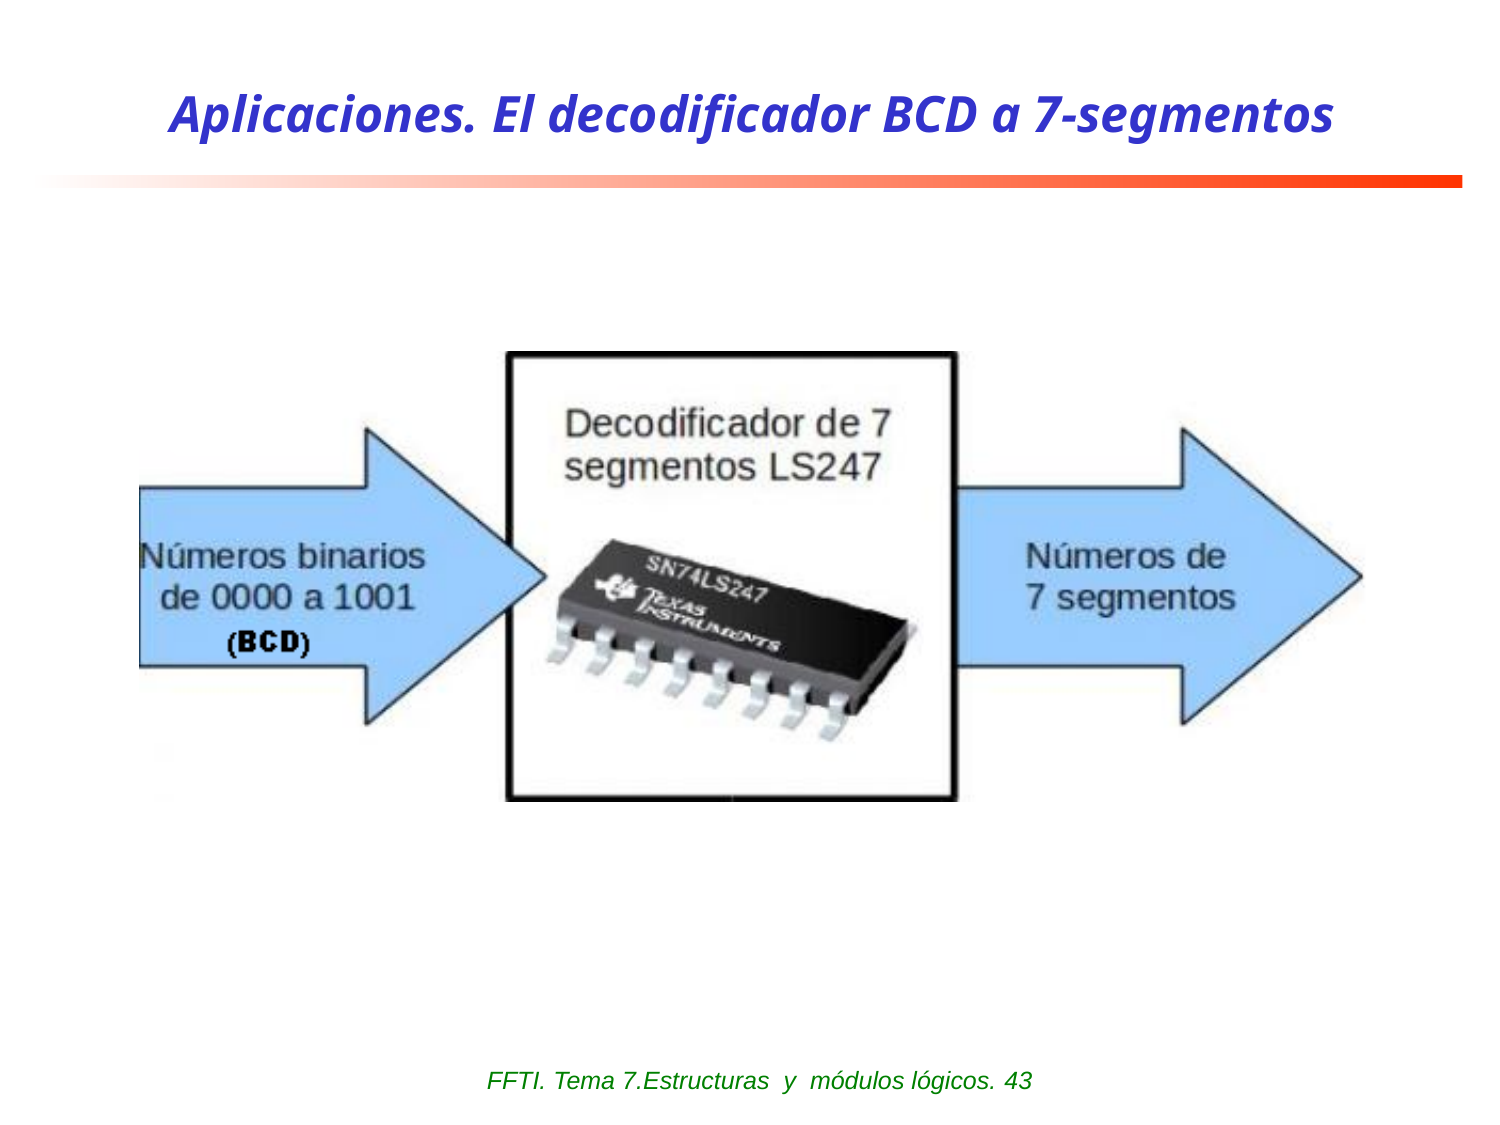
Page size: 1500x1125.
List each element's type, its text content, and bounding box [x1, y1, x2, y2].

footer FFTI. Tema 7.Estructuras y módulos lógicos. 43 [68, 1056, 1451, 1103]
title Aplicaciones. El decodificador BCD a 7-segmentos [68, 49, 1451, 176]
picture [138, 351, 1377, 802]
